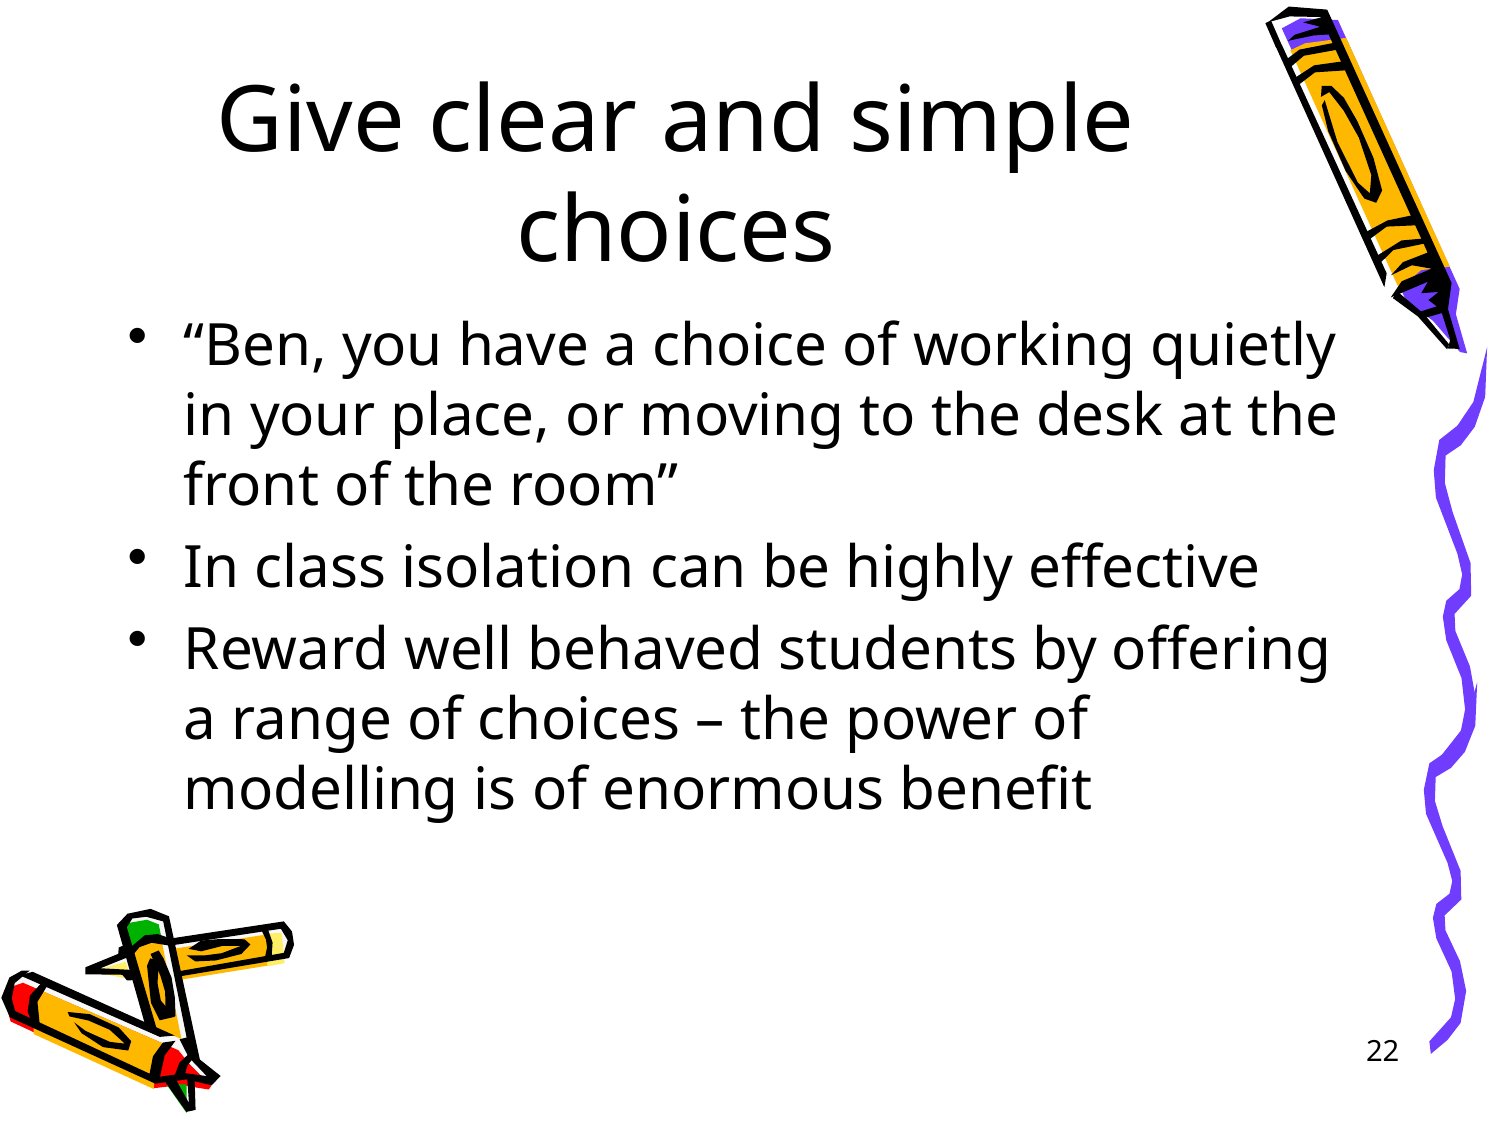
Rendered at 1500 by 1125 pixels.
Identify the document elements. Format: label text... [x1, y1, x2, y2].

list “Ben, you have a choice of working quietly in your place, or moving to the desk at the front of the room” In class isolation can be highly effective Reward well behaved students by offering a range of choices – the power of modelling is of enormous benefit [112, 299, 1376, 901]
title Give clear and simple choices [112, 24, 1240, 288]
slide_number 22 [1101, 1024, 1415, 1101]
